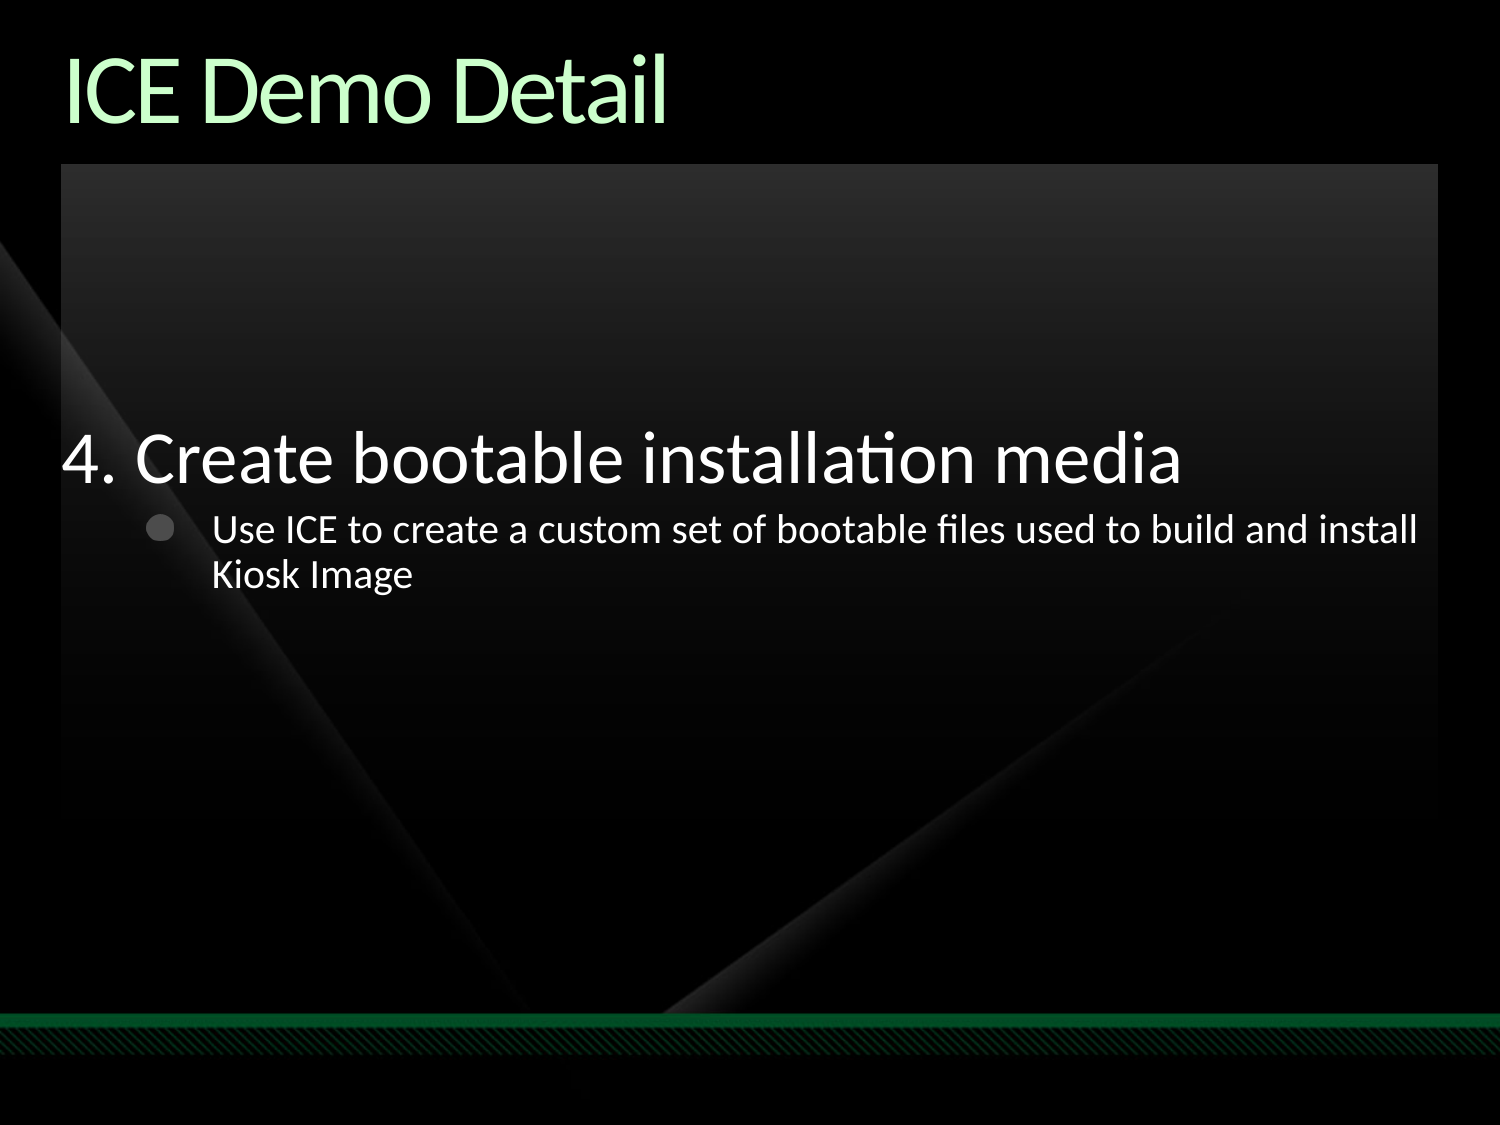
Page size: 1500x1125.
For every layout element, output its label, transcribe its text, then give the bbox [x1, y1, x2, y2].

list 4. Create bootable installation media Use ICE to create a custom set of bootable files used to build and install Kiosk Image [61, 164, 1438, 927]
title ICE Demo Detail [62, 37, 1437, 147]
picture [0, 0, 1500, 1125]
